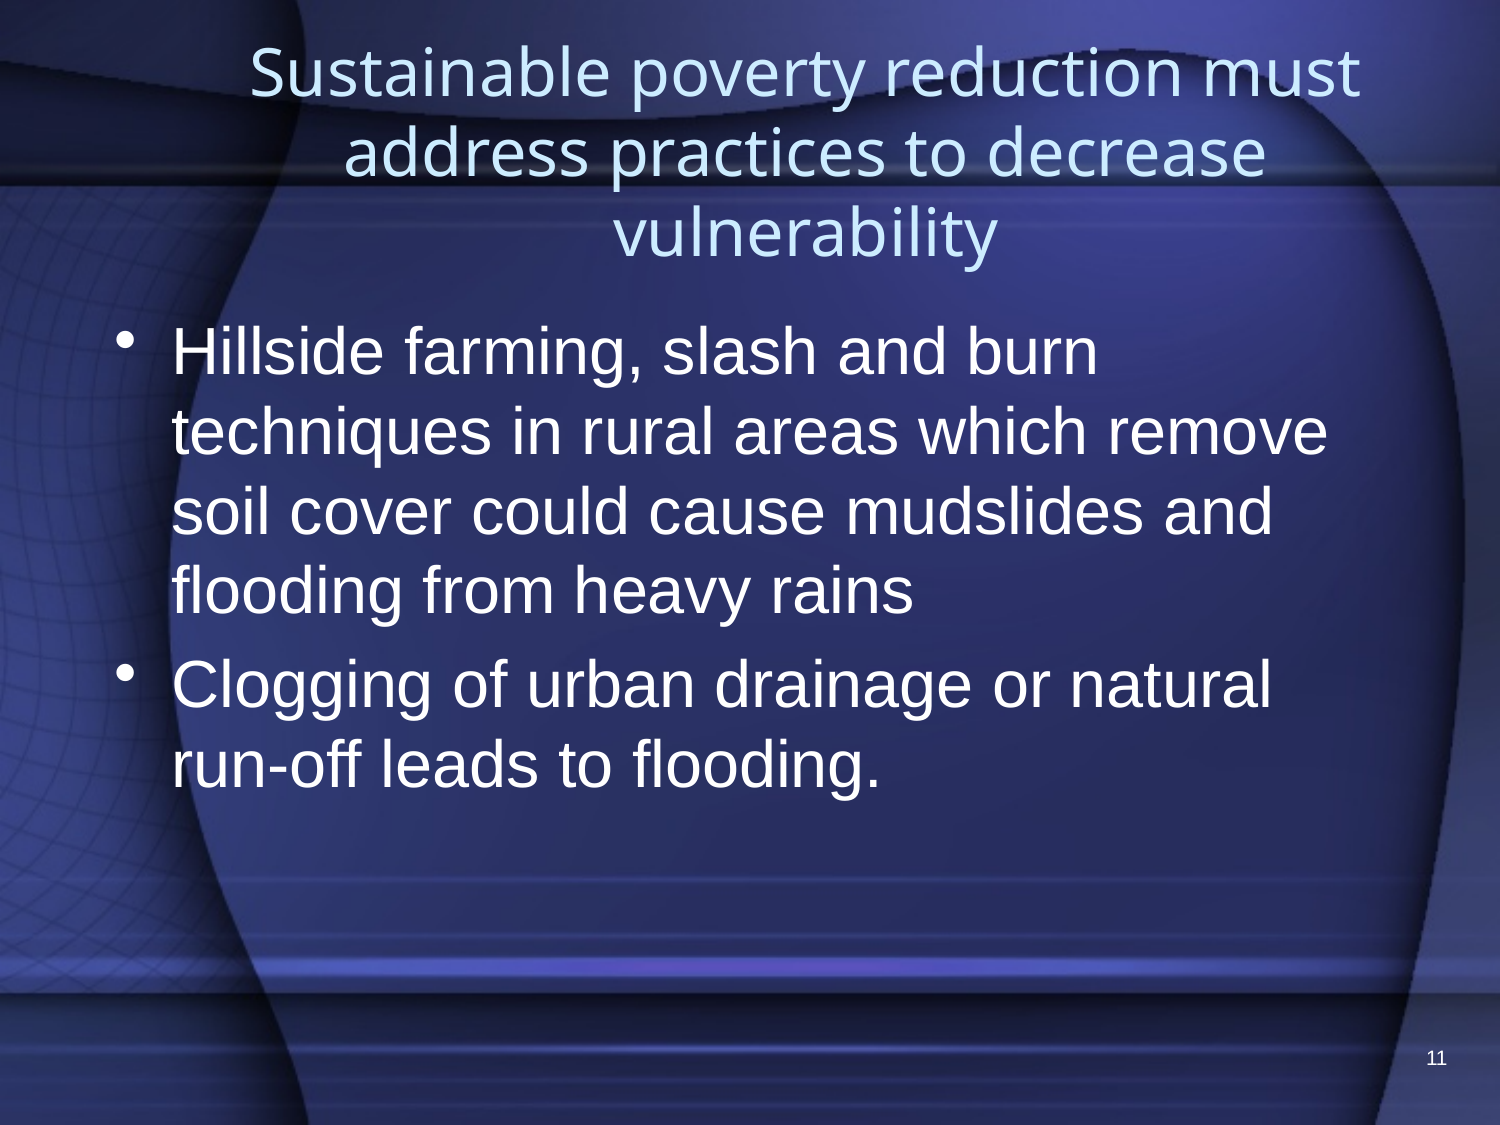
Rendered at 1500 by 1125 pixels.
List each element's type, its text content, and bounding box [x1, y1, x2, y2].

picture [0, 0, 1500, 1125]
slide_number 11 [1149, 1037, 1463, 1101]
list Hillside farming, slash and burn techniques in rural areas which remove soil cover could cause mudslides and flooding from heavy rains Clogging of urban drainage or natural run-off leads to flooding. [99, 299, 1401, 1088]
title Sustainable poverty reduction must address practices to decrease vulnerability [174, 74, 1438, 226]
